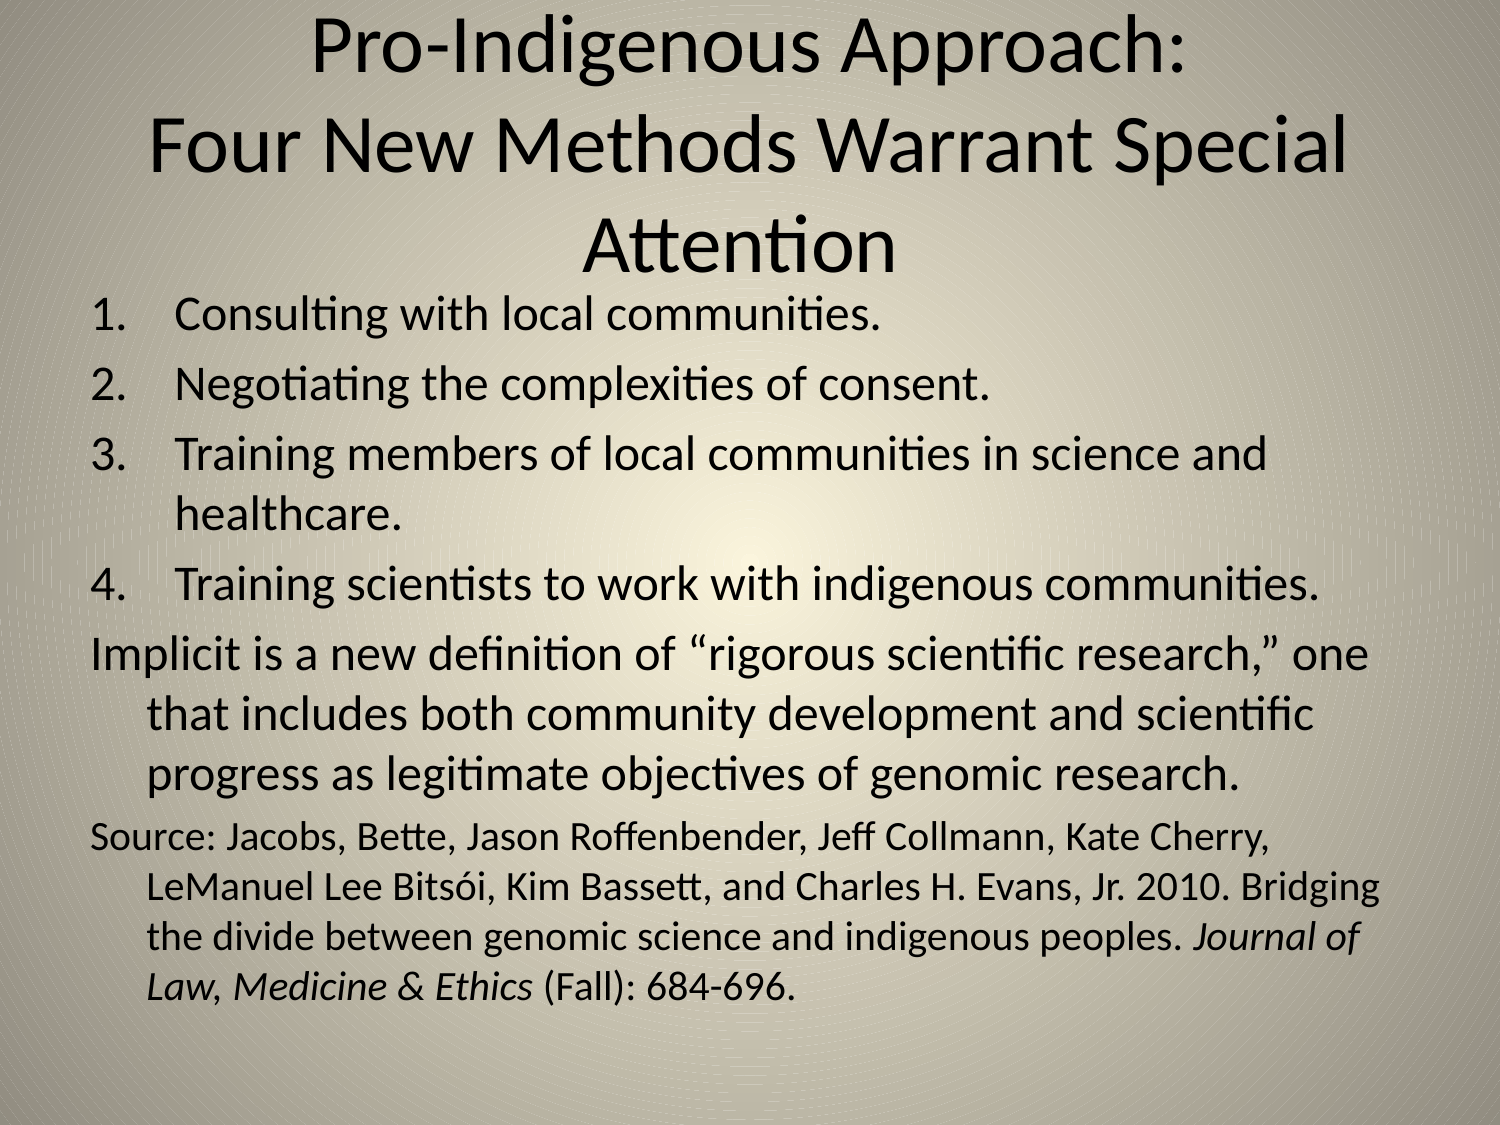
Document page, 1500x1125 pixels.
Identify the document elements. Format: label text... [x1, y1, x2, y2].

title Pro-Indigenous Approach: Four New Methods Warrant Special Attention [75, 45, 1425, 233]
list Consulting with local communities. Negotiating the complexities of consent. Training members of local communities in science and healthcare. Training scientists to work with indigenous communities. Implicit is a new definition of “rigorous scientific research,” one that includes both community development and scientific progress as legitimate objectives of genomic research. Source: Jacobs, Bette, Jason Roffenbender, Jeff Collmann, Kate Cherry, LeManuel Lee Bitsói, Kim Bassett, and Charles H. Evans, Jr. 2010. Bridging the divide between genomic science and indigenous peoples. Journal of Law, Medicine & Ethics (Fall): 684-696. [75, 272, 1425, 1016]
